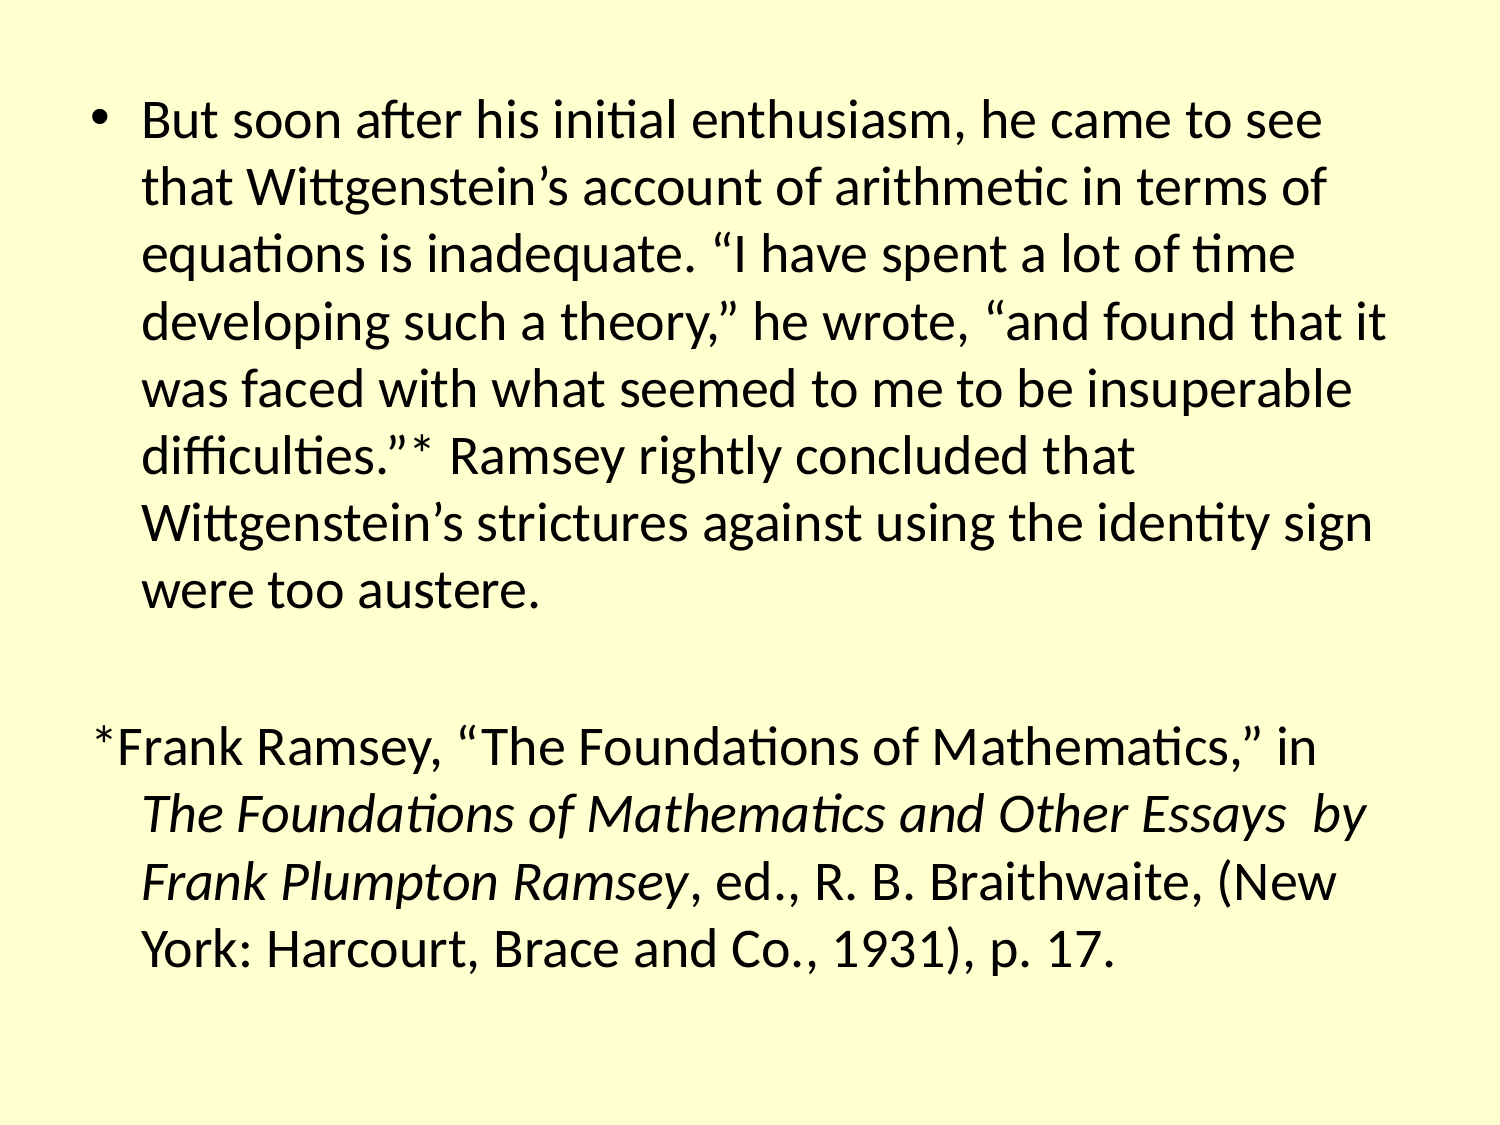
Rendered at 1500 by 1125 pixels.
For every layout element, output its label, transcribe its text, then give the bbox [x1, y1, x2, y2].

list But soon after his initial enthusiasm, he came to see that Wittgenstein’s account of arithmetic in terms of equations is inadequate. “I have spent a lot of time developing such a theory,” he wrote, “and found that it was faced with what seemed to me to be insuperable difficulties.”* Ramsey rightly concluded that Wittgenstein’s strictures against using the identity sign were too austere. *Frank Ramsey, “The Foundations of Mathematics,” in The Foundations of Mathematics and Other Essays by Frank Plumpton Ramsey, ed., R. B. Braithwaite, (New York: Harcourt, Brace and Co., 1931), p. 17. [75, 75, 1425, 1005]
